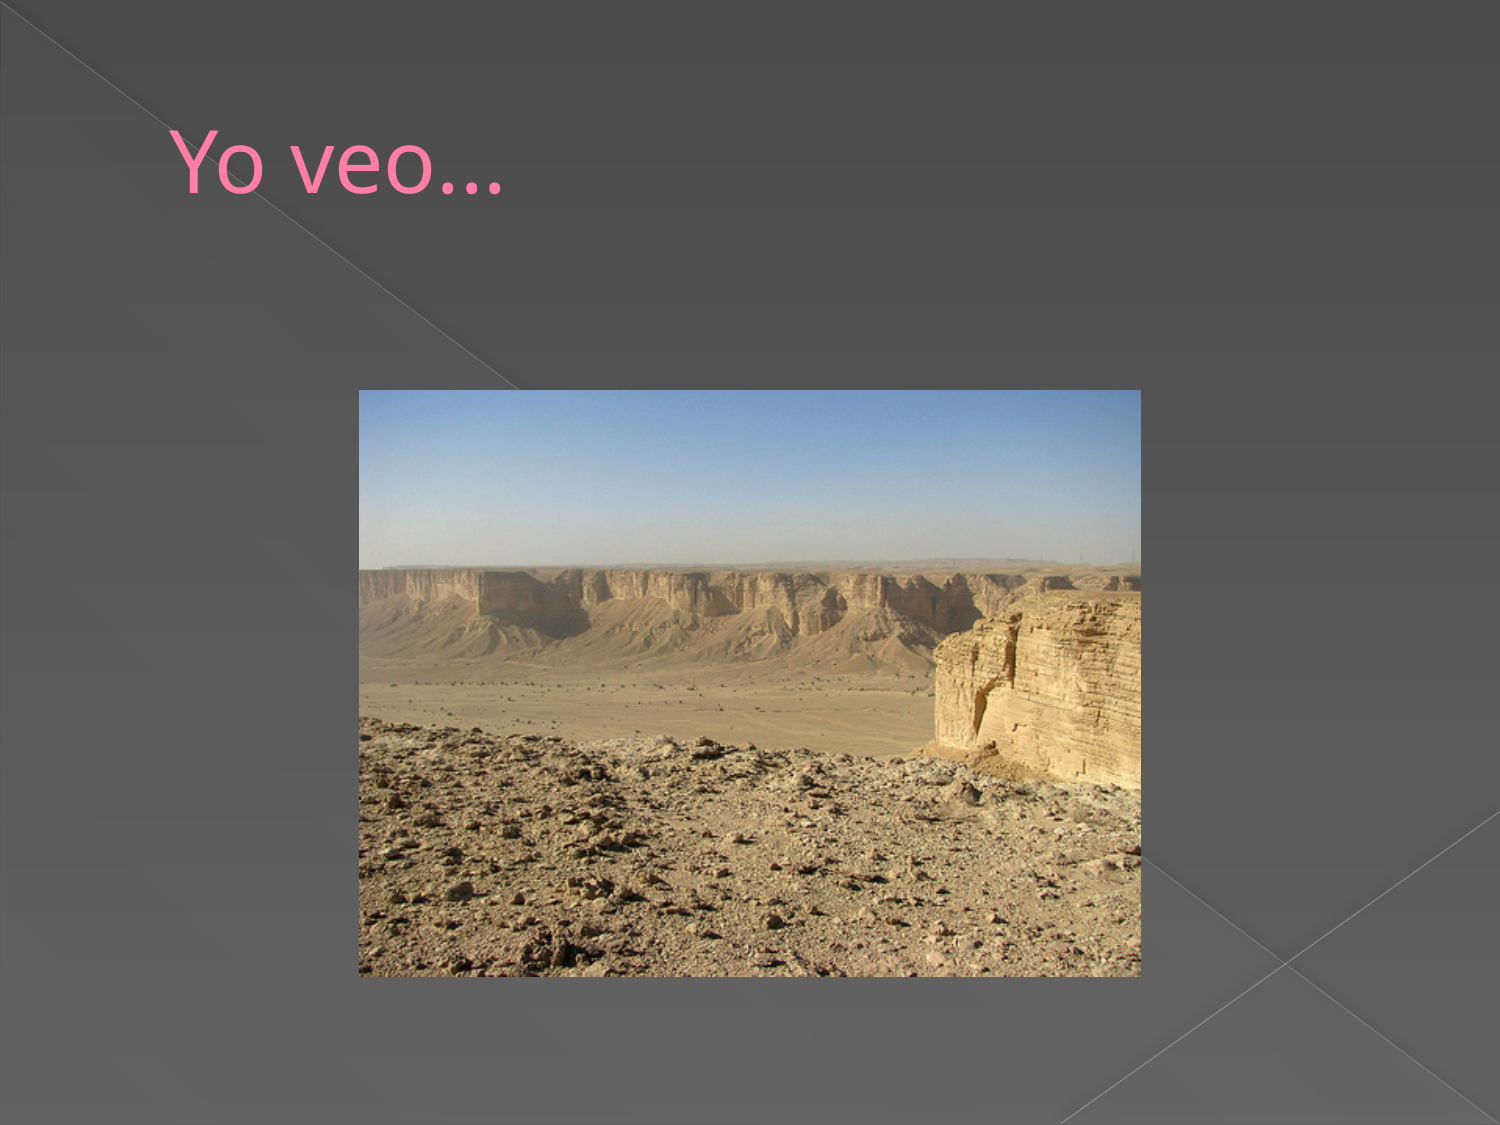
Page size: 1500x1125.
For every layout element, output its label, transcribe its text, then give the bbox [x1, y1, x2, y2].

title Yo veo... [75, 43, 1425, 274]
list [359, 390, 1141, 977]
